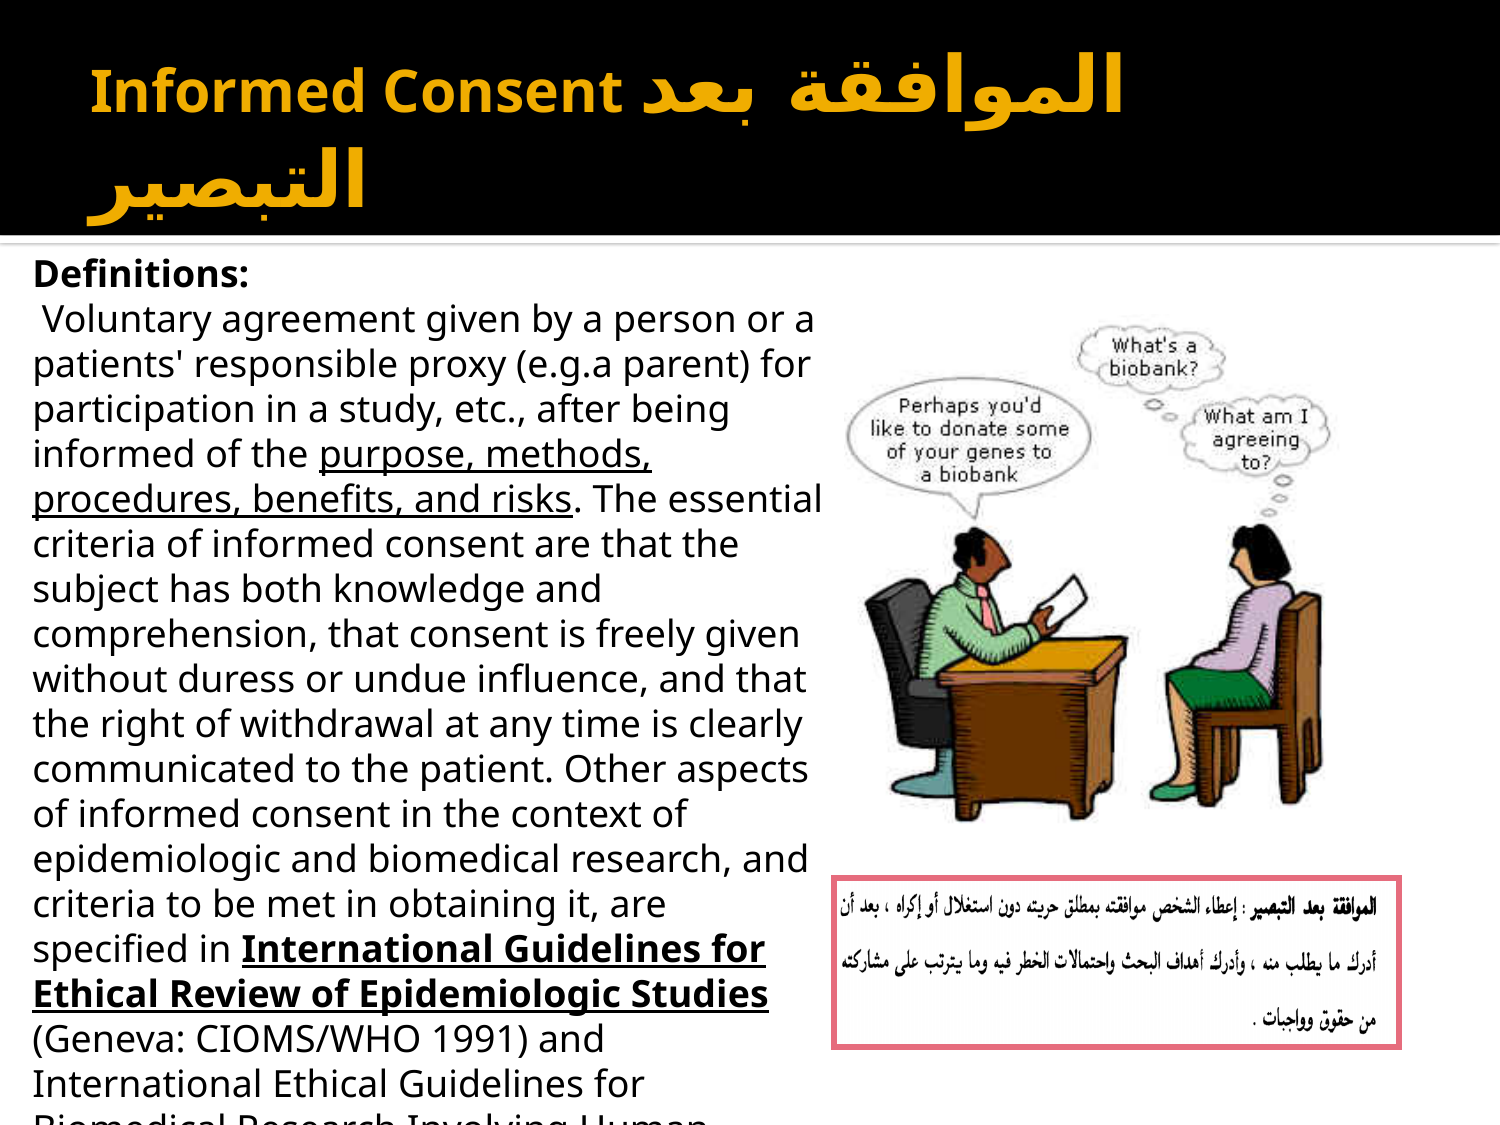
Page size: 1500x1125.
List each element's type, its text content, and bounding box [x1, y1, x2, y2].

title Informed Consent الموافقة بعد التبصير [75, 25, 1425, 231]
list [844, 314, 1350, 834]
picture [836, 881, 1396, 1044]
text_box Definitions: Voluntary agreement given by a person or a patients' responsible proxy (e.g.a parent) for participation in a study, etc., after being informed of the purpose, methods, procedures, benefits, and risks. The essential criteria of informed consent are that the subject has both knowledge and comprehension, that consent is freely given without duress or undue influence, and that the right of withdrawal at any time is clearly communicated to the patient. Other aspects of informed consent in the context of epidemiologic and biomedical research, and criteria to be met in obtaining it, are specified in International Guidelines for Ethical Review of Epidemiologic Studies (Geneva: CIOMS/WHO 1991) and International Ethical Guidelines for Biomedical Research Involving Human Subjects (Geneva: CIOMS/WHO 1993). [17, 242, 845, 1125]
